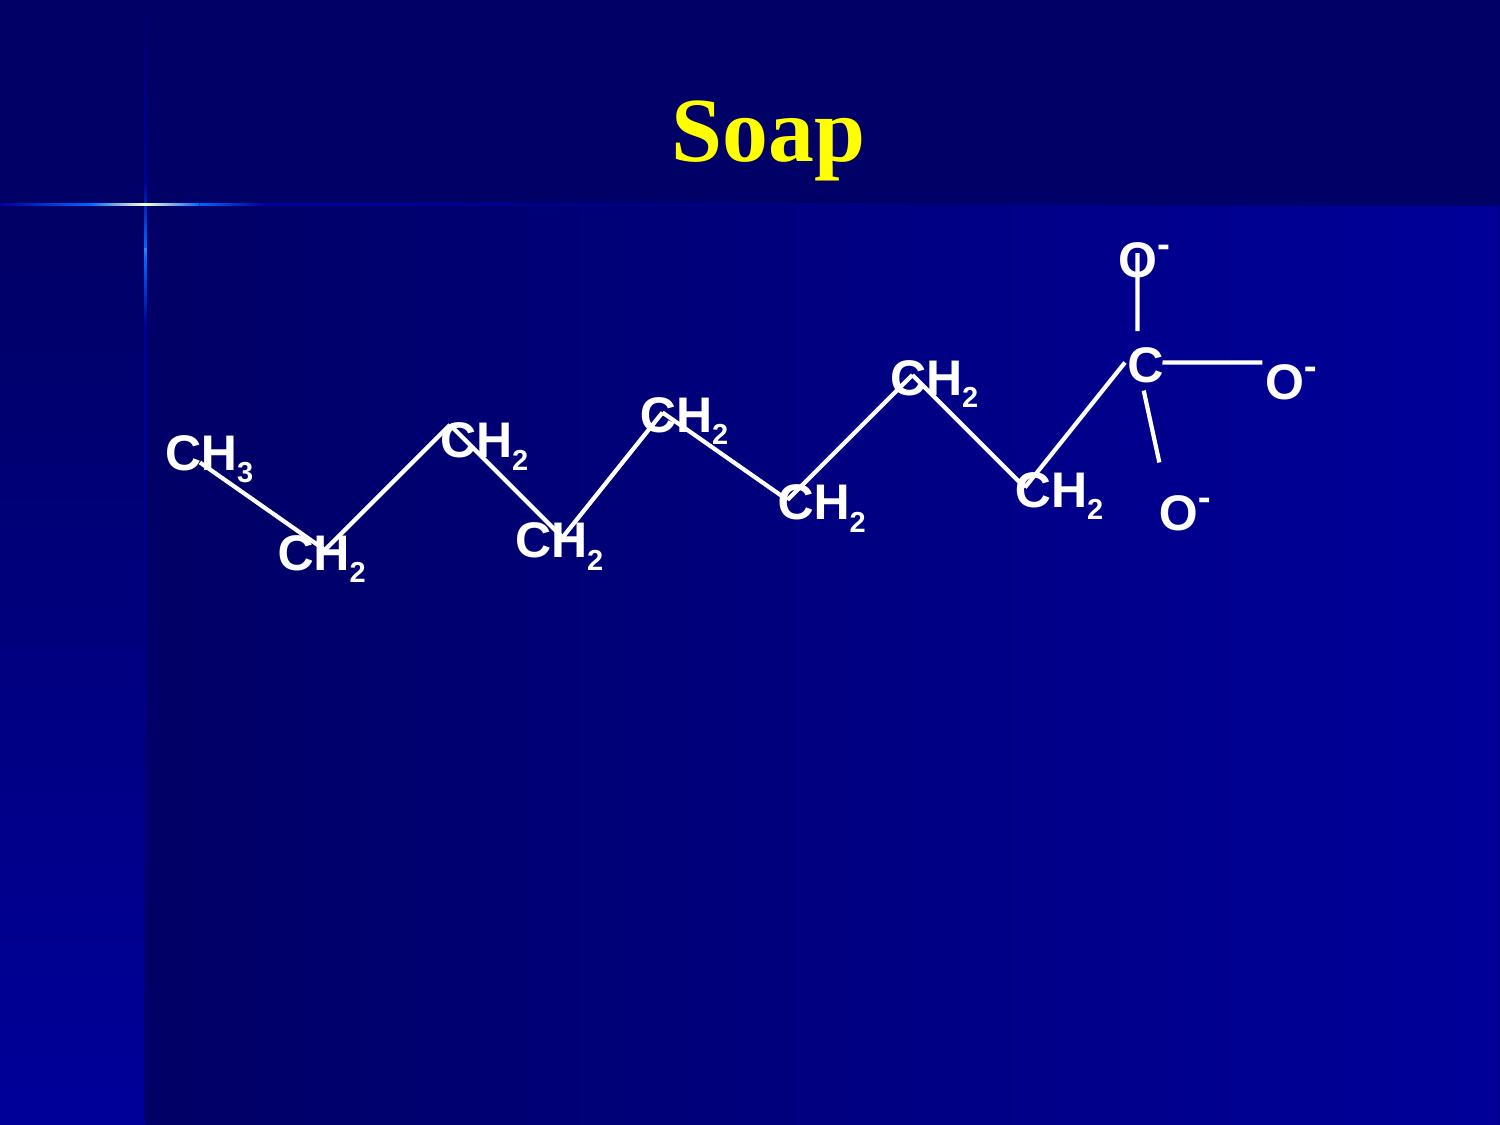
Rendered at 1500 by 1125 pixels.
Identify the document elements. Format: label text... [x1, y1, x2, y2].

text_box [149, 202, 1413, 588]
title Soap [149, 49, 1388, 188]
